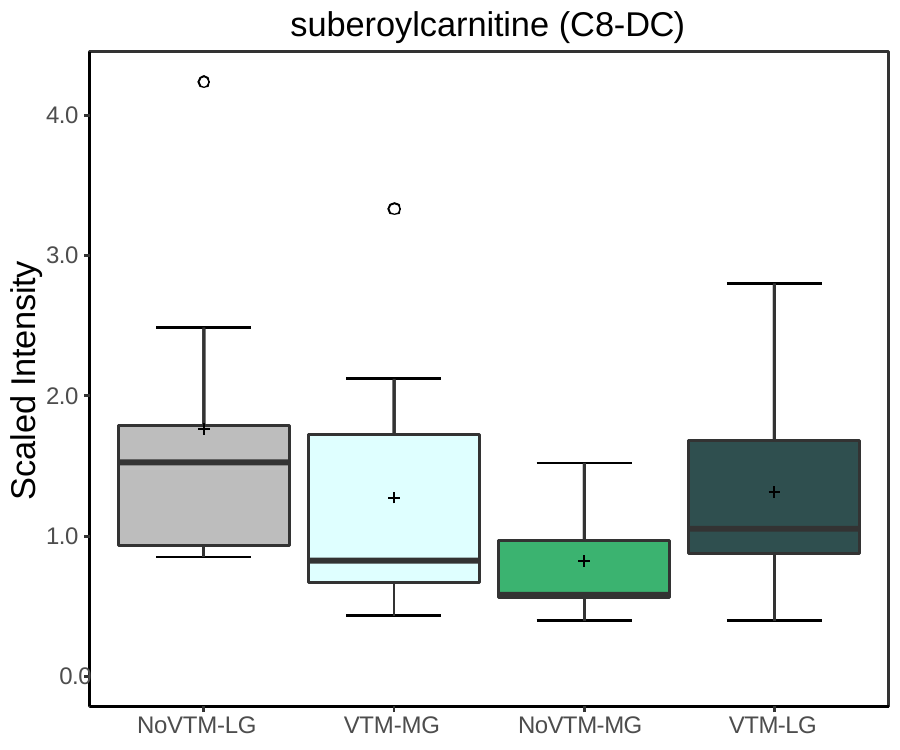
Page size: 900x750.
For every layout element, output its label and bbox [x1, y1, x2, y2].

text_box [288, 0, 690, 44]
text_box [1, 237, 82, 503]
footer [57, 661, 95, 750]
text_box [44, 518, 82, 550]
slide_number [134, 713, 289, 750]
text_box [83, 50, 891, 738]
text_box [44, 97, 82, 129]
